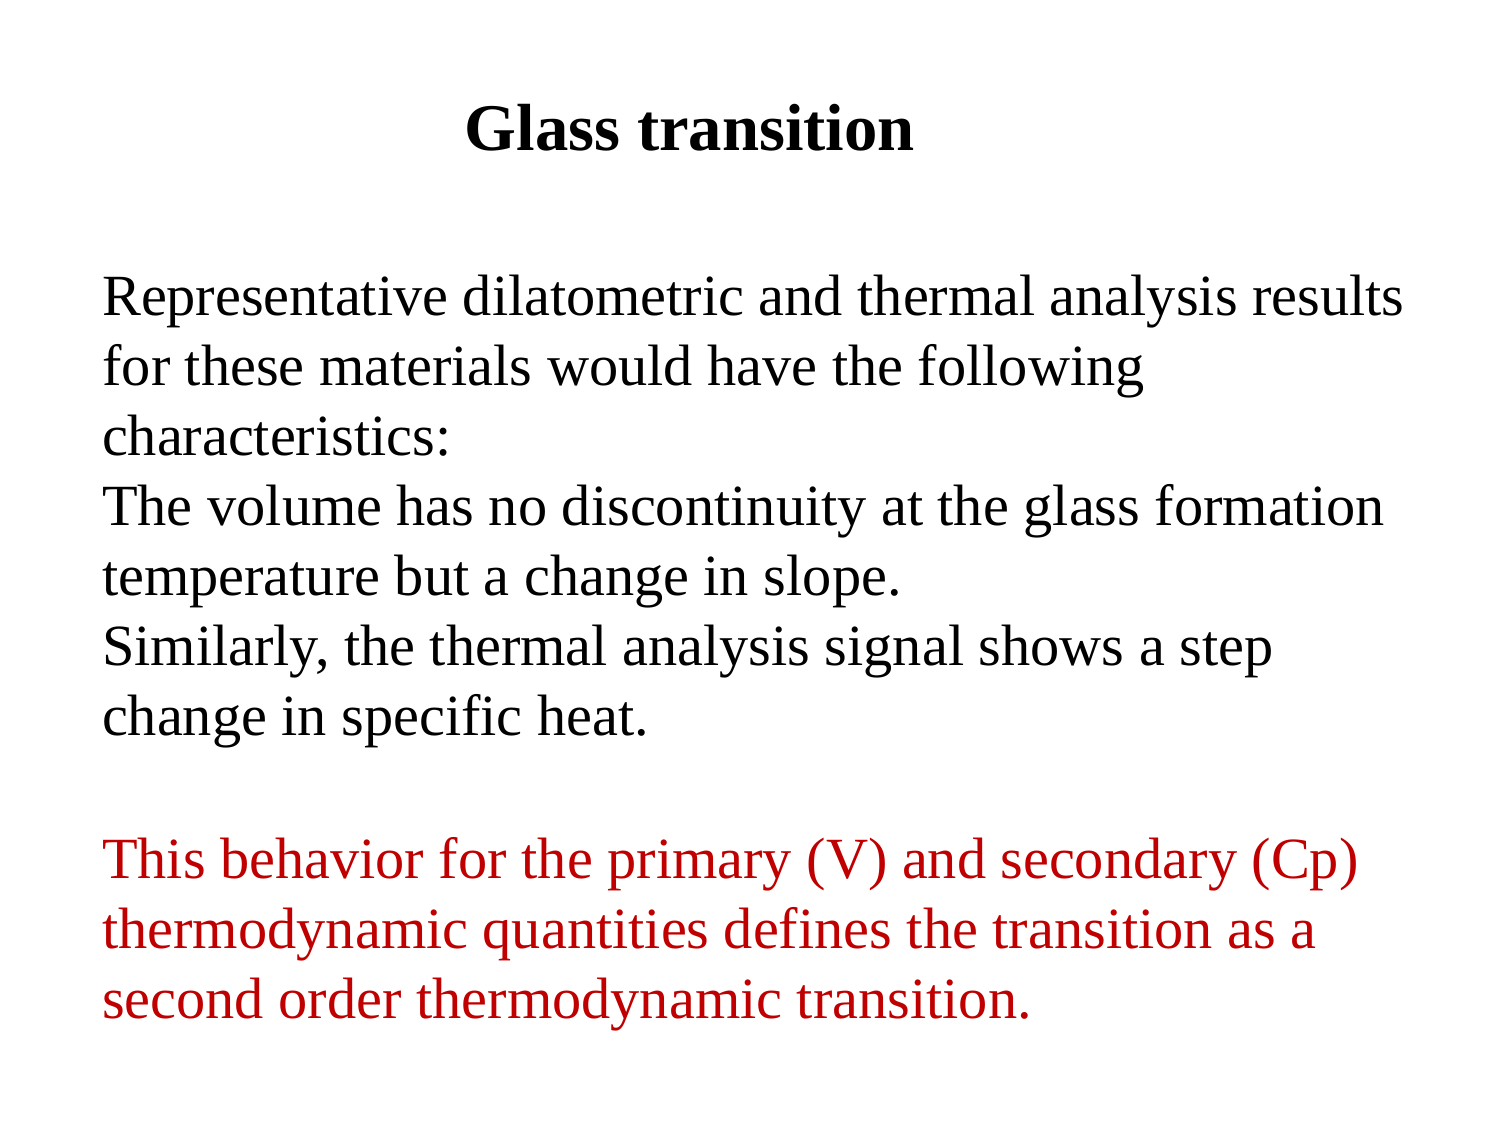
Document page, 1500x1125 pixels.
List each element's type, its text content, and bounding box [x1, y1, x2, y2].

text_box Glass transition [450, 76, 950, 172]
text_box Representative dilatometric and thermal analysis results for these materials would have the following characteristics: The volume has no discontinuity at the glass formation temperature but a change in slope. Similarly, the thermal analysis signal shows a step change in specific heat. [87, 249, 1463, 755]
text_box This behavior for the primary (V) and secondary (Cp) thermodynamic quantities defines the transition as a second order thermodynamic transition. [87, 812, 1463, 1038]
